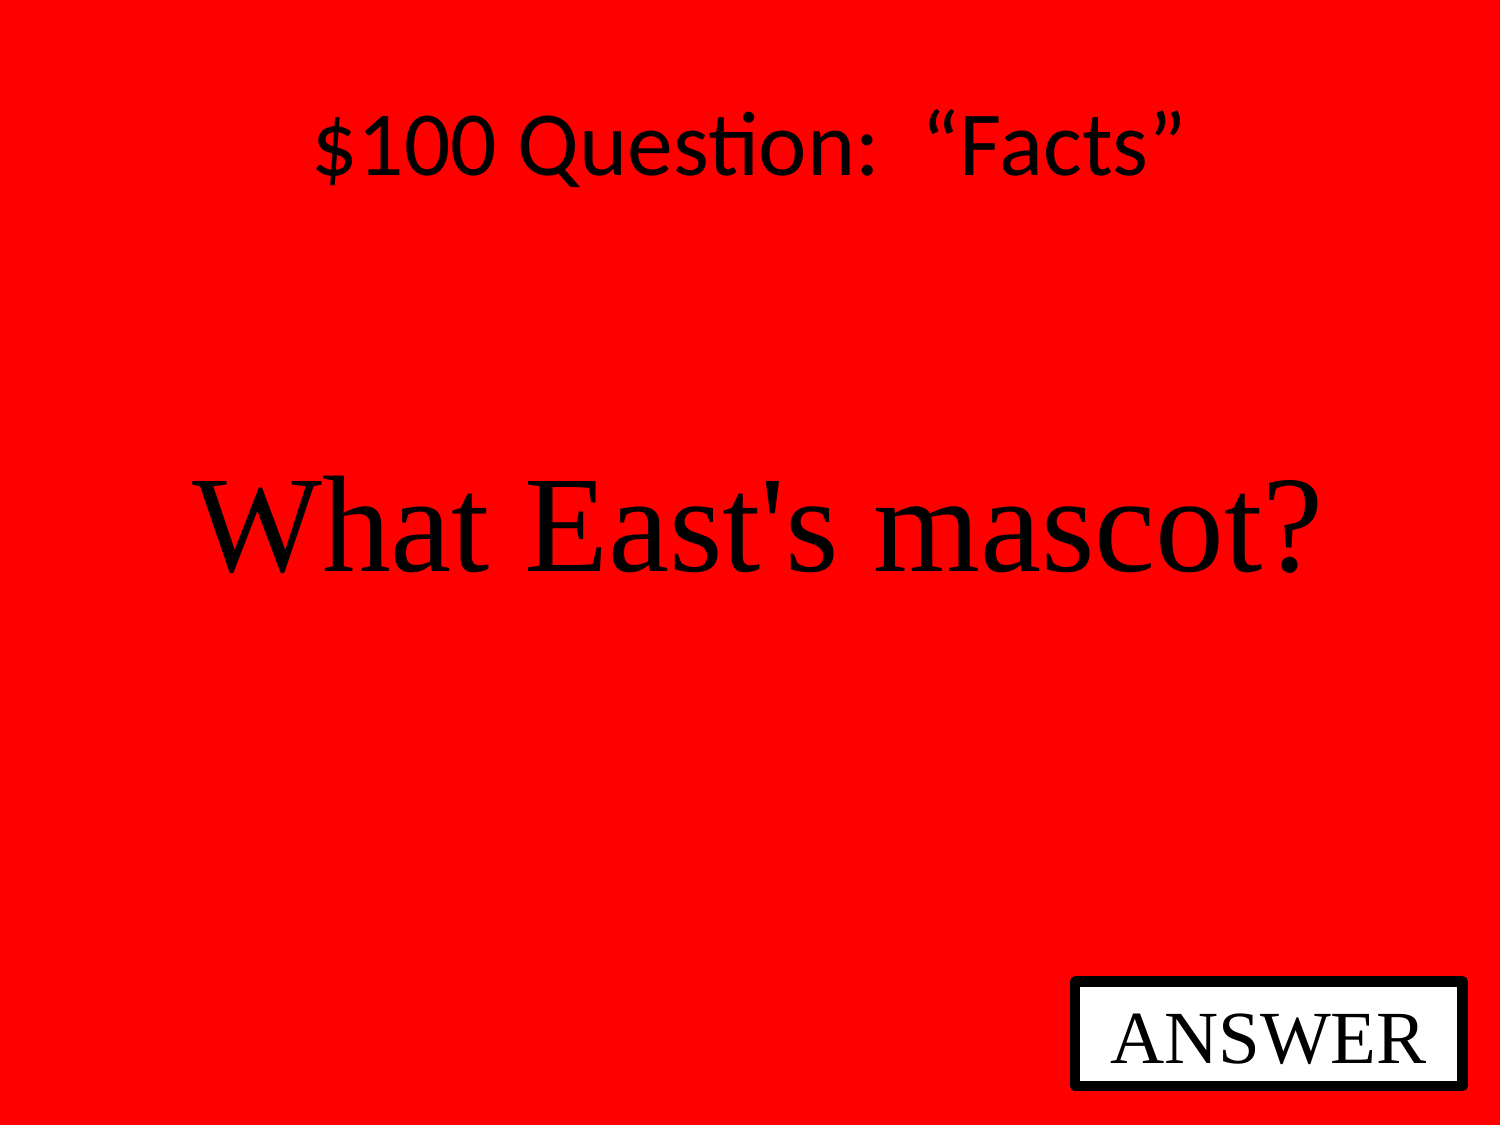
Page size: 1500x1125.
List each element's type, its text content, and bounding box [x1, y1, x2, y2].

text_box What East's mascot? [62, 426, 1456, 607]
text_box ANSWER [1074, 981, 1463, 1087]
title $100 Question: “Facts” [75, 45, 1425, 233]
